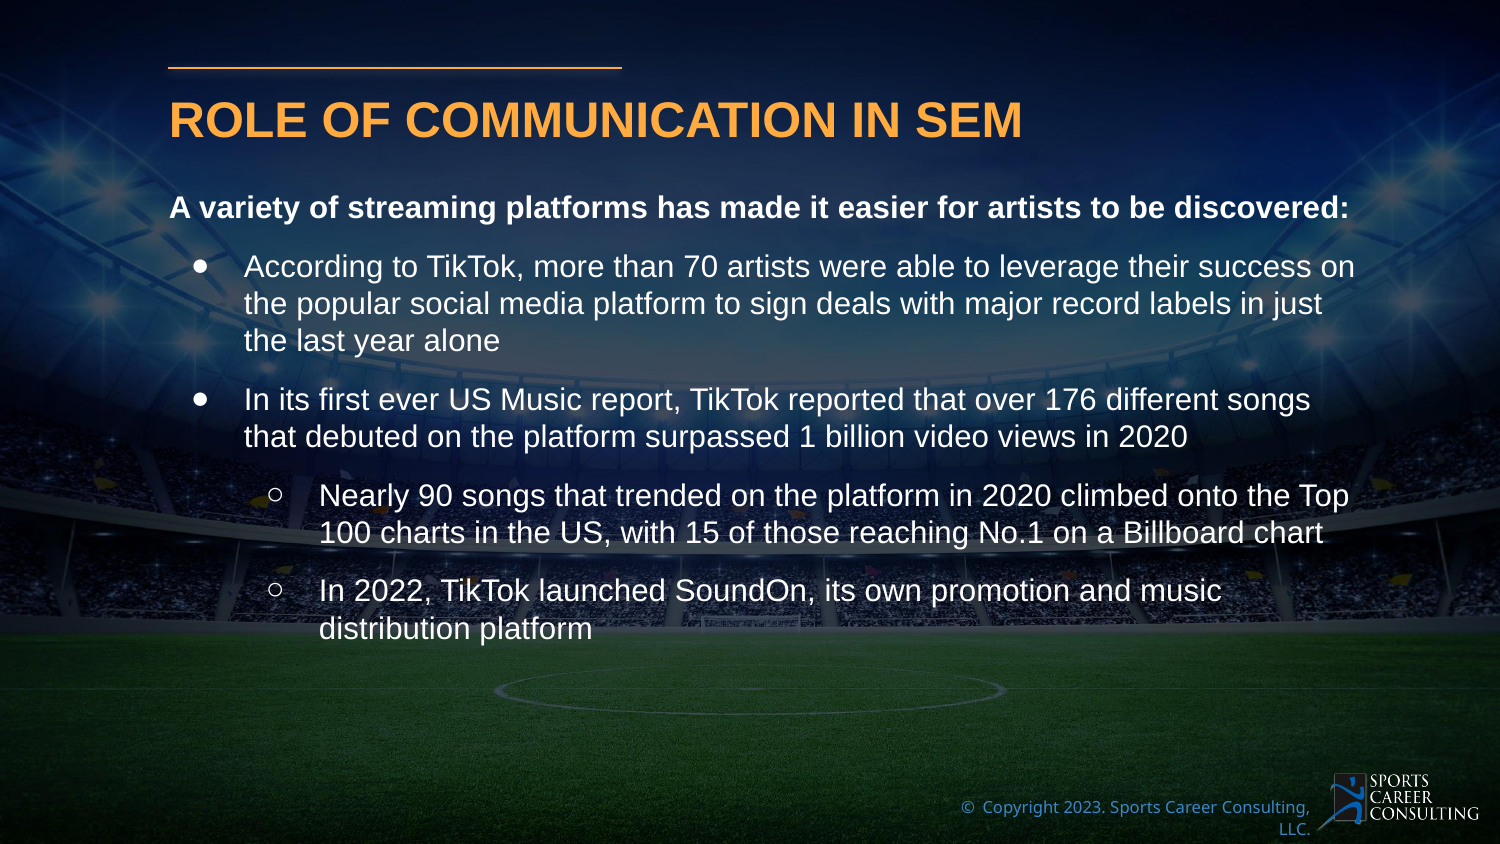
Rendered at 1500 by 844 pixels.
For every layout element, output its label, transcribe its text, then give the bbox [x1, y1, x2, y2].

text_box © Copyright 2023. Sports Career Consulting, LLC. [914, 769, 1326, 844]
title ROLE OF COMMUNICATION IN SEM [153, 72, 1095, 172]
picture [0, 0, 1500, 844]
list A variety of streaming platforms has made it easier for artists to be discovered: According to TikTok, more than 70 artists were able to leverage their success on the popular social media platform to sign deals with major record labels in just the last year alone In its first ever US Music report, TikTok reported that over 176 different songs that debuted on the platform surpassed 1 billion video views in 2020 Nearly 90 songs that trended on the platform in 2020 climbed onto the Top 100 charts in the US, with 15 of those reaching No.1 on a Billboard chart In 2022, TikTok launched SoundOn, its own promotion and music distribution platform [153, 172, 1384, 672]
